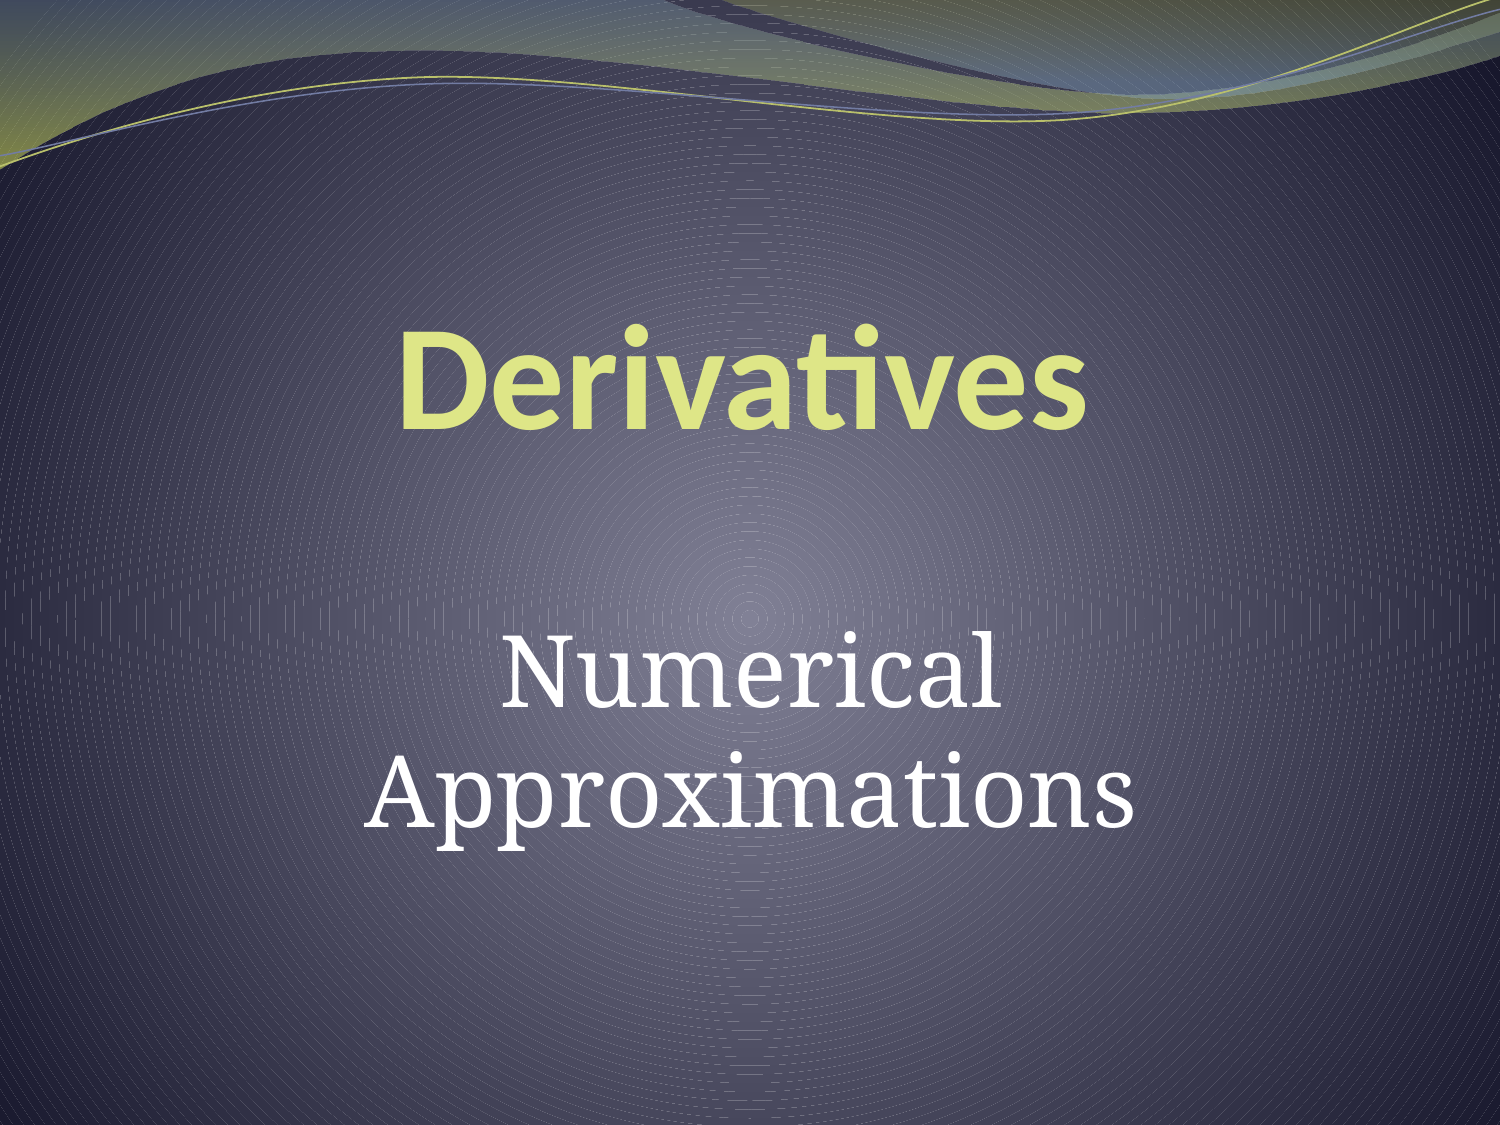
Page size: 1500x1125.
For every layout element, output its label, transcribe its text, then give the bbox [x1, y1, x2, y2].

title Derivatives [99, 212, 1388, 600]
subtitle Numerical Approximations [112, 600, 1401, 888]
